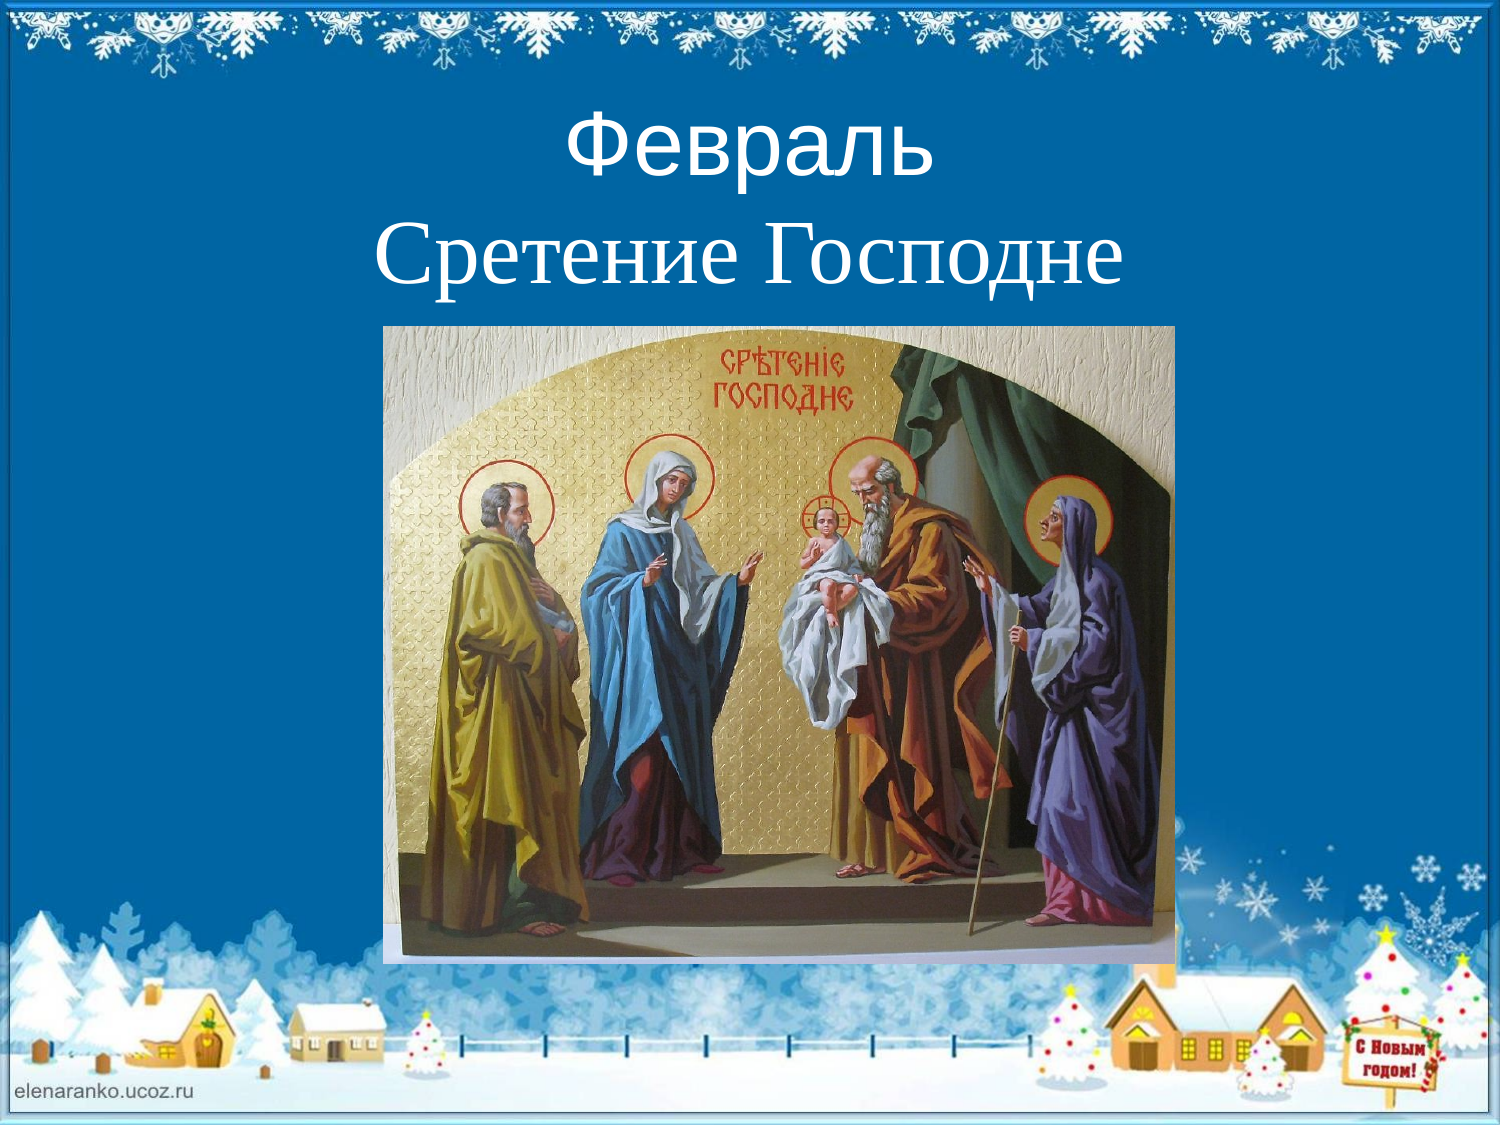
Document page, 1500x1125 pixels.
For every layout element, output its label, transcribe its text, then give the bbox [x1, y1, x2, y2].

picture [0, 0, 1500, 1125]
list Сретение Господне [75, 184, 1425, 1005]
title Февраль [75, 45, 1425, 184]
